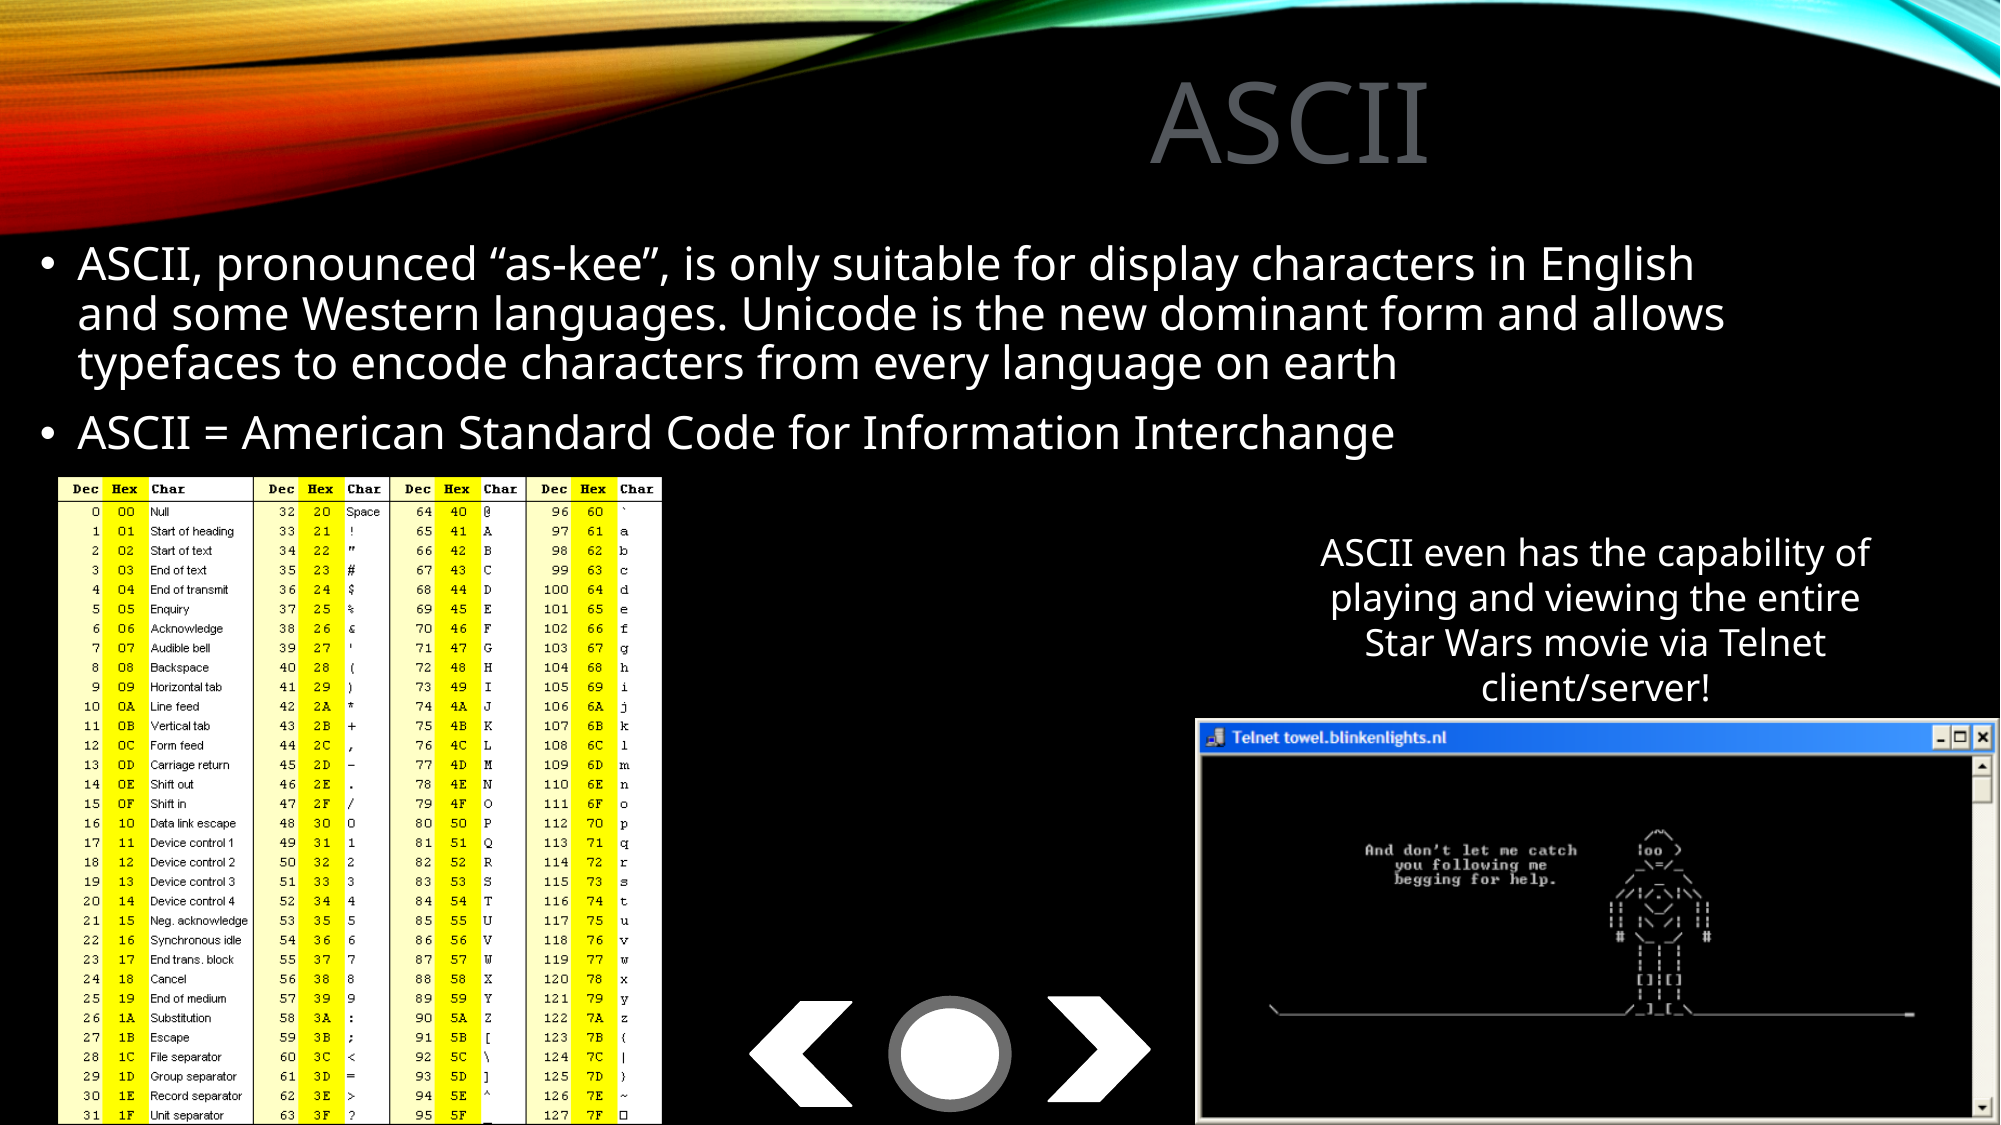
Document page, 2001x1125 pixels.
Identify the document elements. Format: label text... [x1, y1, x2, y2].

picture [0, 0, 2000, 237]
text_box [1047, 996, 1151, 1103]
text_box [893, 1000, 1007, 1107]
picture [57, 476, 663, 1125]
picture [1195, 718, 2000, 1125]
text_box ASCII even has the capability of playing and viewing the entire Star Wars movie via Telnet client/server! [1291, 521, 1900, 717]
title ASCII [1093, 21, 1447, 233]
list ASCII, pronounced “as-kee”, is only suitable for display characters in English and some Western languages. Unicode is the new dominant form and allows typefaces to encode characters from every language on earth ASCII = American Standard Code for Information Interchange [24, 233, 1800, 894]
text_box [749, 1001, 853, 1107]
